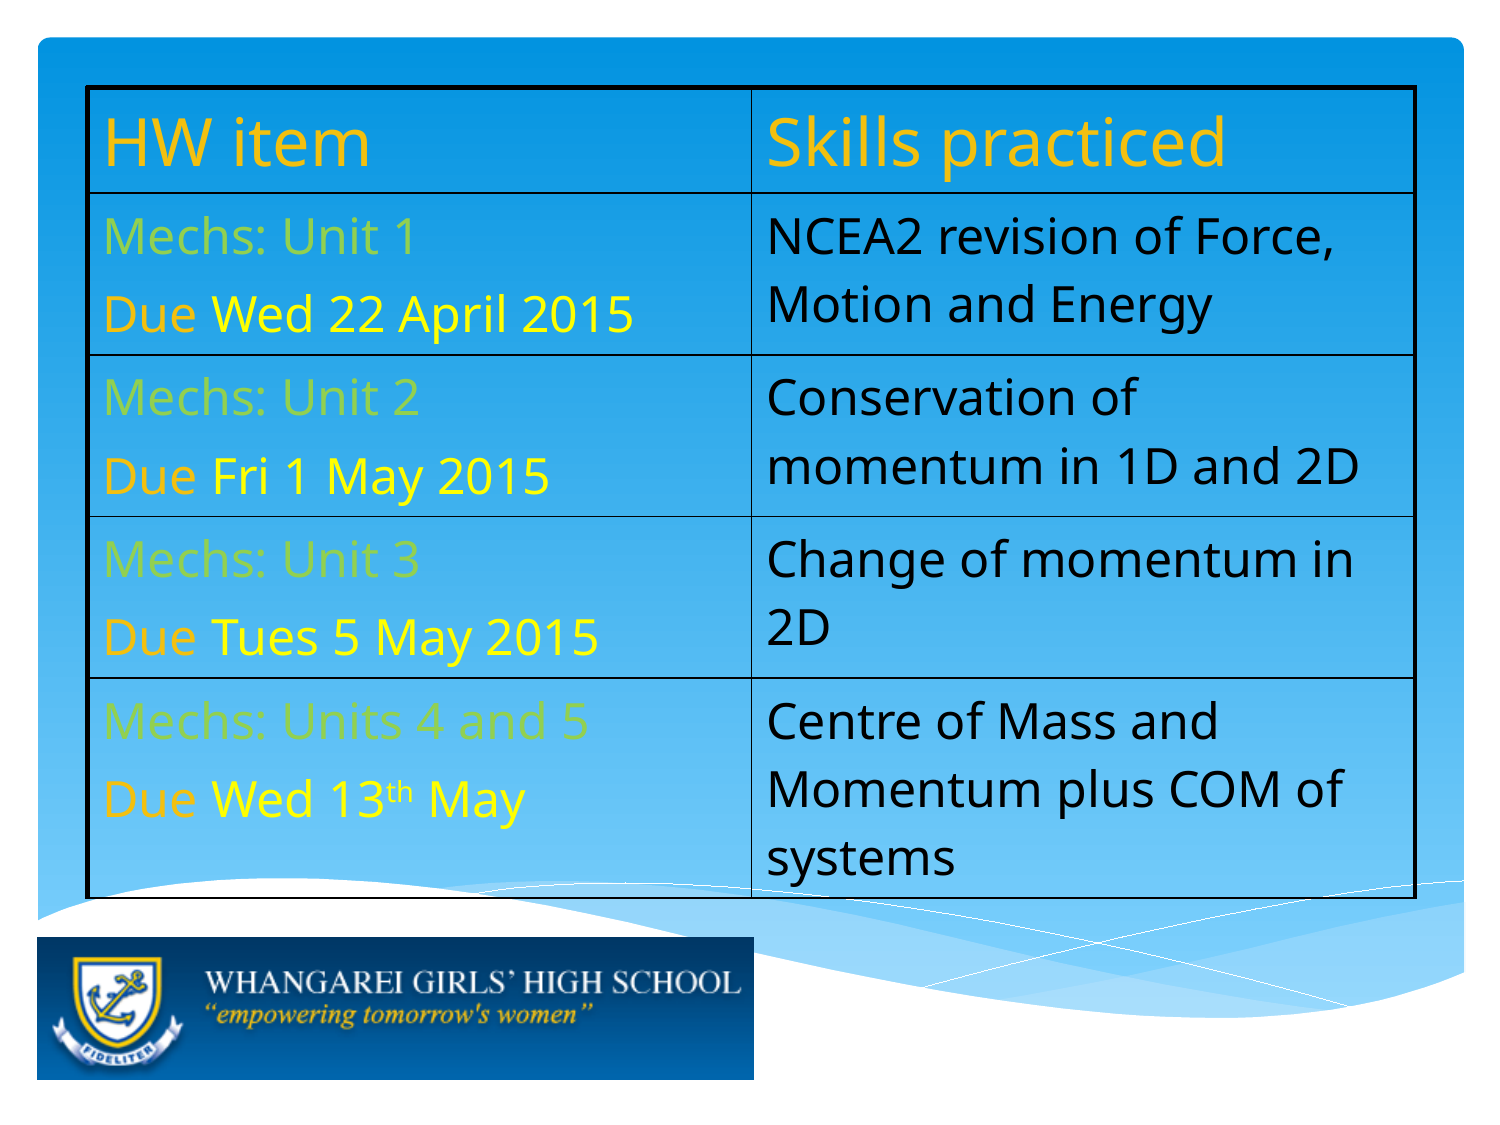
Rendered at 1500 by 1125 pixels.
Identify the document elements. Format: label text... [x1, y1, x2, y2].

table_cell NCEA2 revision of Force, Motion and Energy [752, 194, 1413, 354]
table_cell Mechs: Unit 1 Due Wed 22 April 2015 [90, 194, 751, 354]
table_header Skills practiced [752, 90, 1413, 192]
table_cell Change of momentum in 2D [752, 517, 1413, 677]
picture [37, 937, 754, 1080]
table_header HW item [90, 90, 751, 192]
table_cell Centre of Mass and Momentum plus COM of systems [752, 679, 1413, 897]
table_cell Mechs: Unit 2 Due Fri 1 May 2015 [90, 356, 751, 516]
table_cell Conservation of momentum in 1D and 2D [752, 356, 1413, 516]
table_cell Mechs: Unit 3 Due Tues 5 May 2015 [90, 517, 751, 677]
table_cell Mechs: Units 4 and 5 Due Wed 13th May [90, 679, 751, 897]
